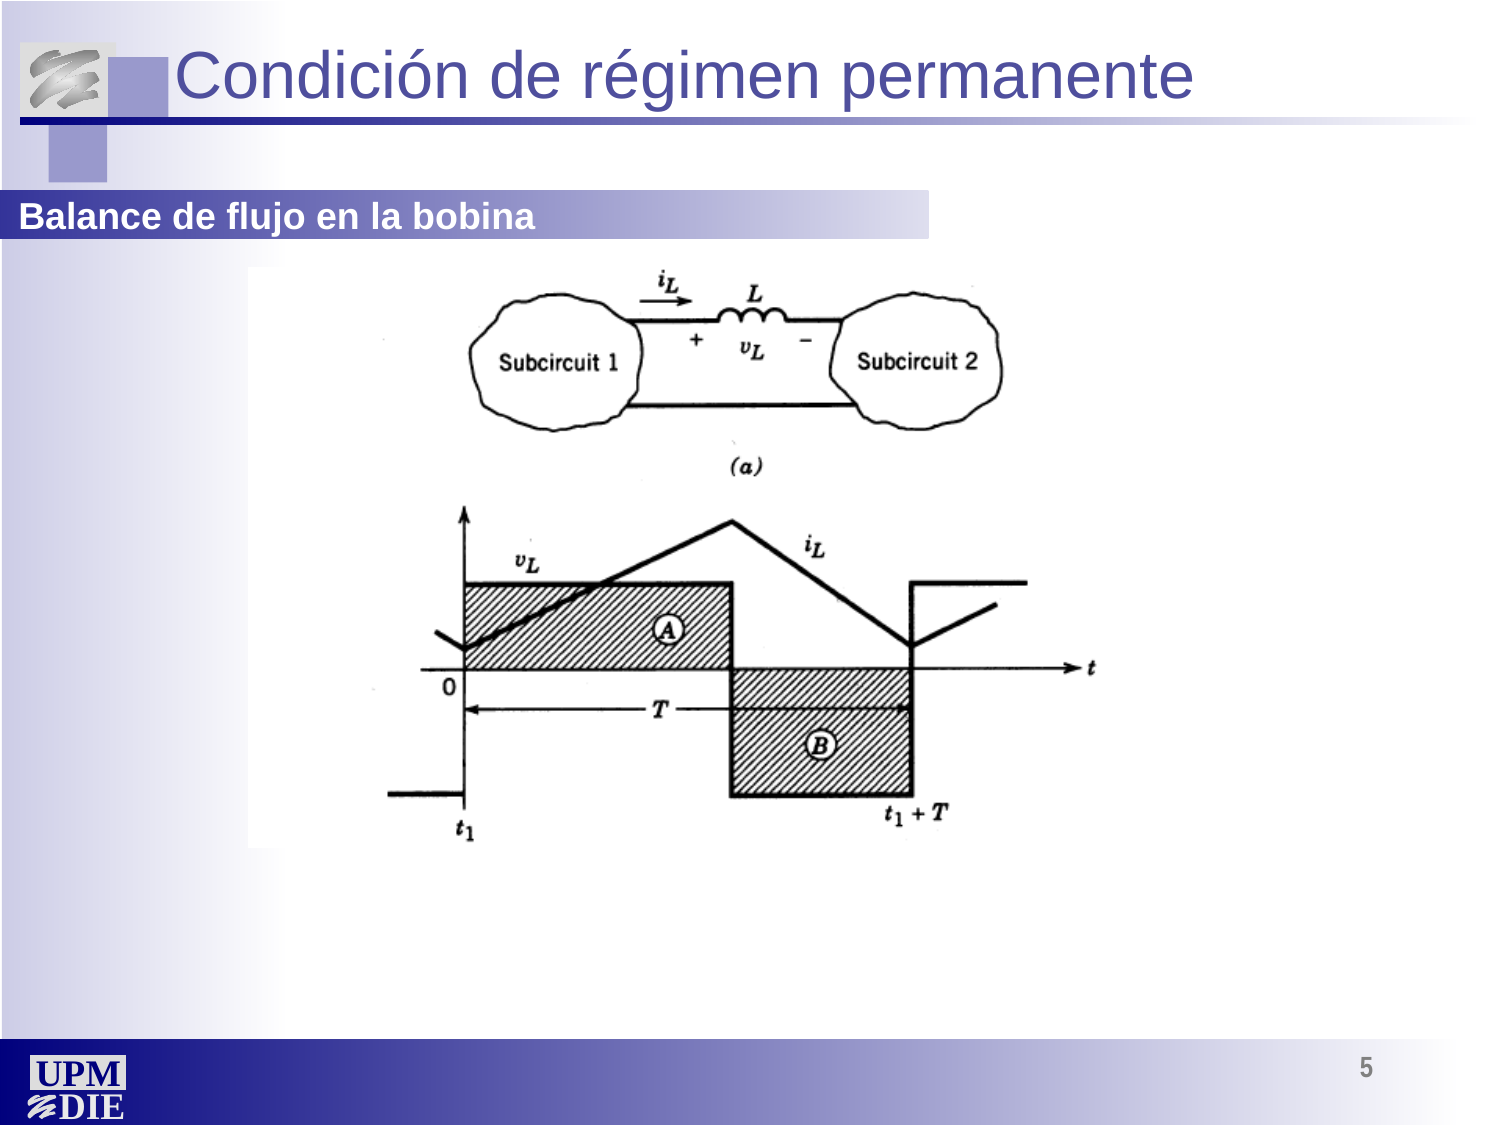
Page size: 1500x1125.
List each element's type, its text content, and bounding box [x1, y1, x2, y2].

picture [247, 266, 1138, 849]
text_box Balance de flujo en la bobina [0, 190, 929, 239]
title Condición de régimen permanente [159, 23, 1430, 120]
